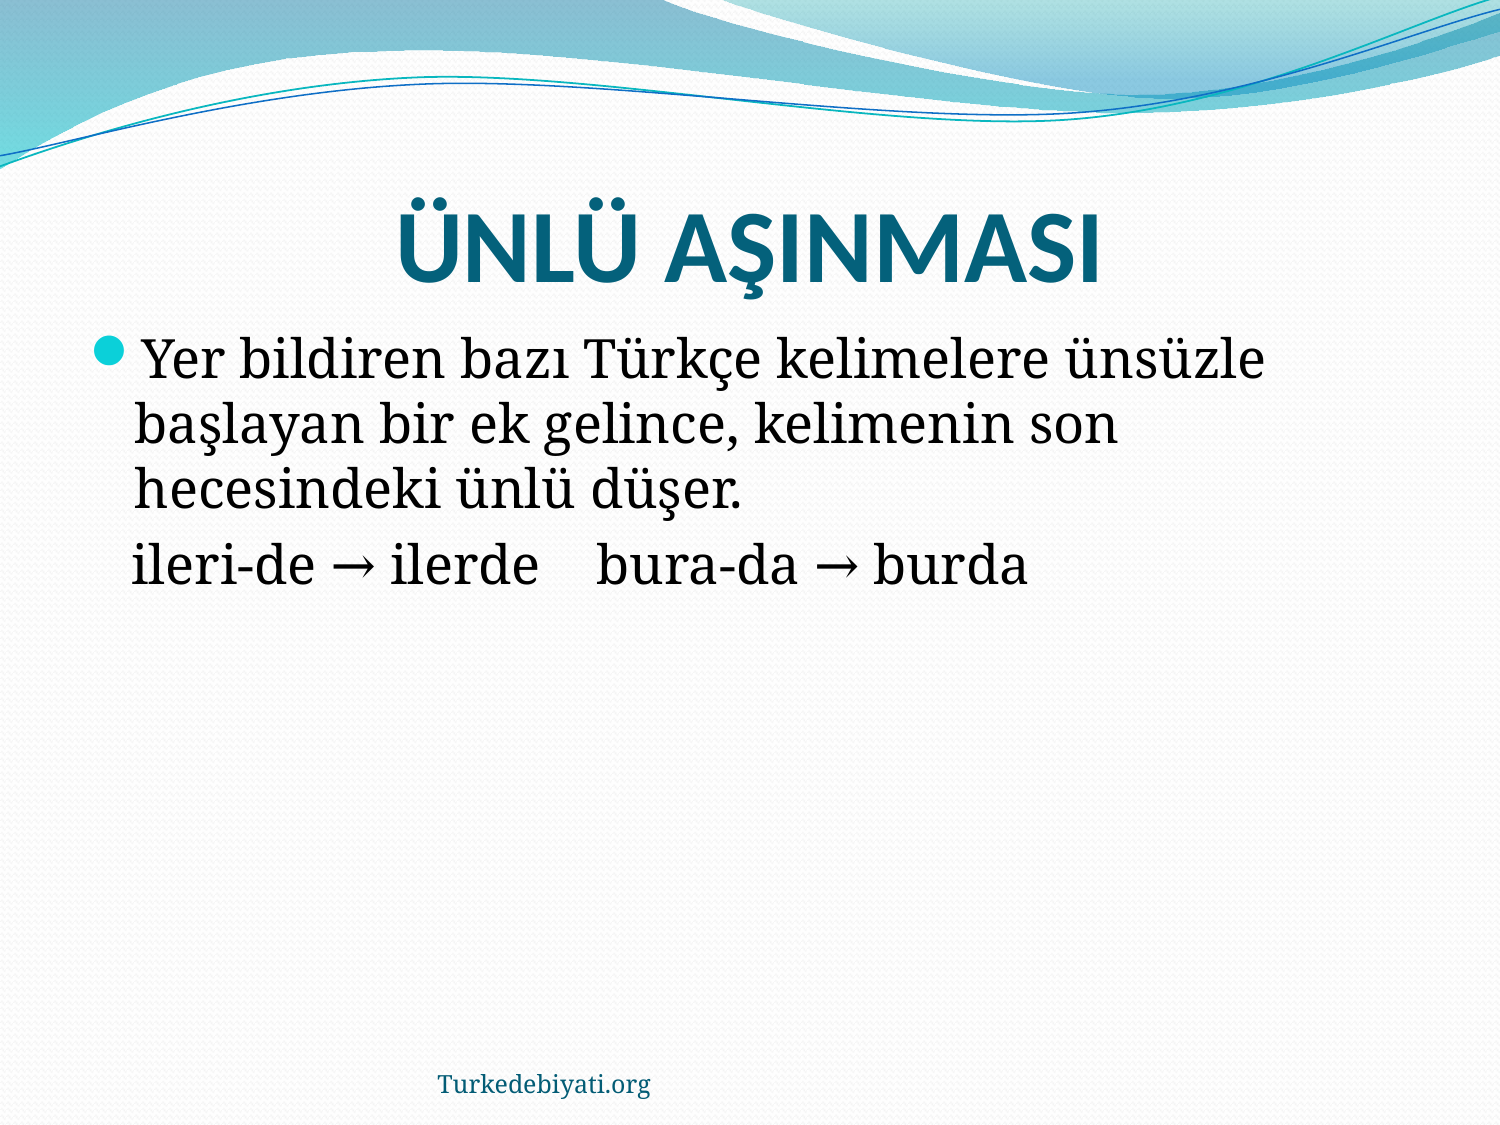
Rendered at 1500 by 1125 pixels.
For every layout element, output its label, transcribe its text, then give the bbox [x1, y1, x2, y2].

list Yer bildiren bazı Türkçe kelimelere ünsüzle başlayan bir ek gelince, kelimenin son hecesindeki ünlü düşer. ileri-de → ilerde bura-da → burda [75, 317, 1425, 1038]
title ÜNLÜ AŞINMASI [75, 115, 1425, 303]
footer Turkedebiyati.org [437, 1042, 988, 1103]
